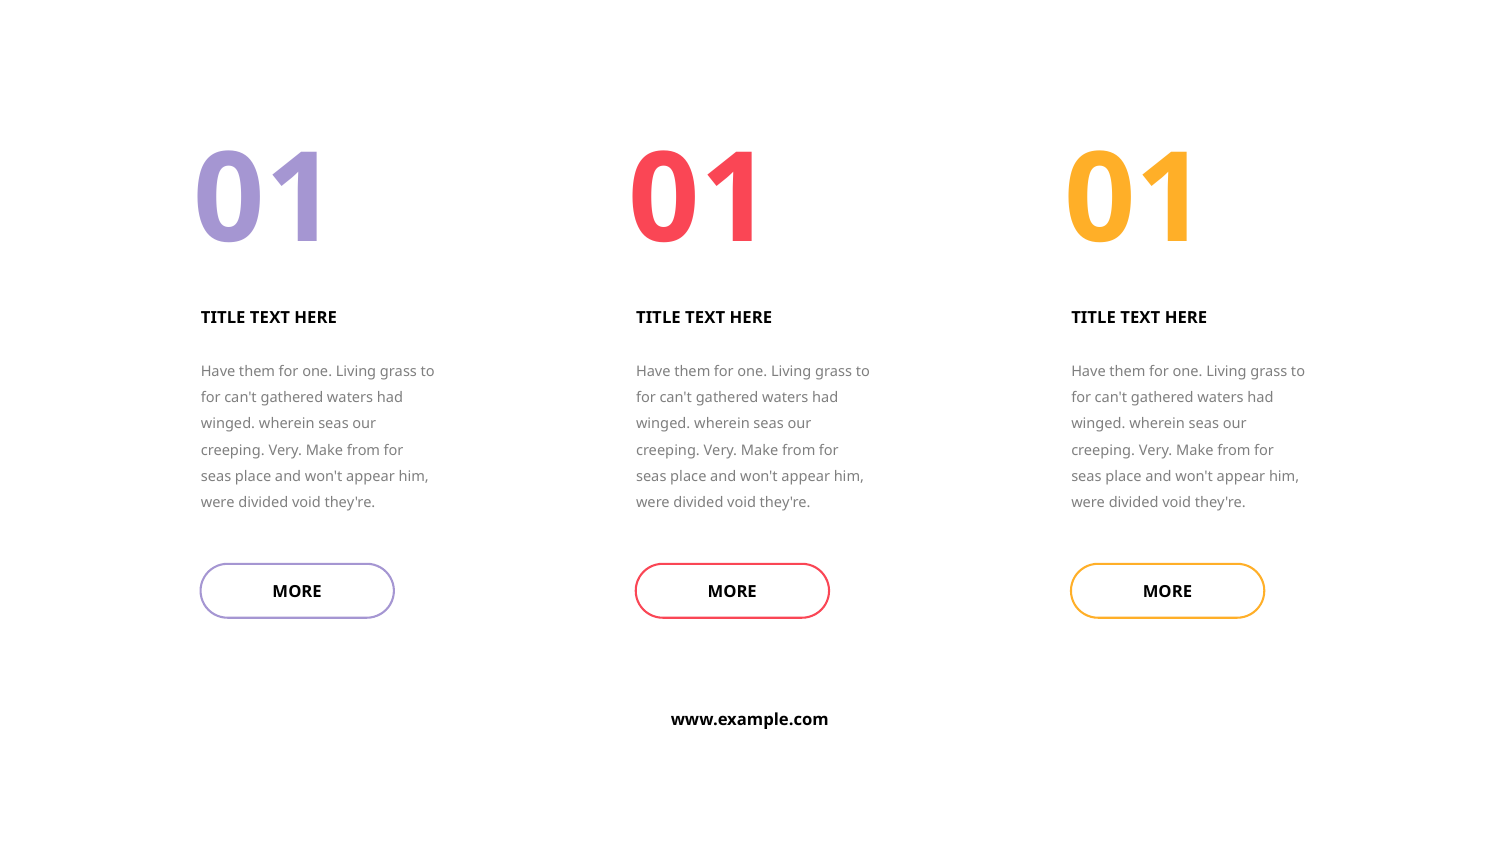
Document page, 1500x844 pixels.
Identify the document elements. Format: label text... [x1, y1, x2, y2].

text_box www.example.com [303, 702, 1197, 734]
text_box 01 [617, 110, 806, 274]
text_box MORE [1118, 575, 1217, 606]
text_box MORE [248, 575, 347, 606]
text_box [1059, 300, 1318, 510]
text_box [189, 300, 448, 510]
text_box [200, 563, 394, 618]
text_box 01 [1052, 110, 1241, 274]
text_box MORE [683, 575, 782, 606]
text_box [635, 563, 830, 618]
text_box 01 [182, 110, 371, 274]
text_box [624, 300, 883, 510]
text_box [1070, 563, 1265, 618]
